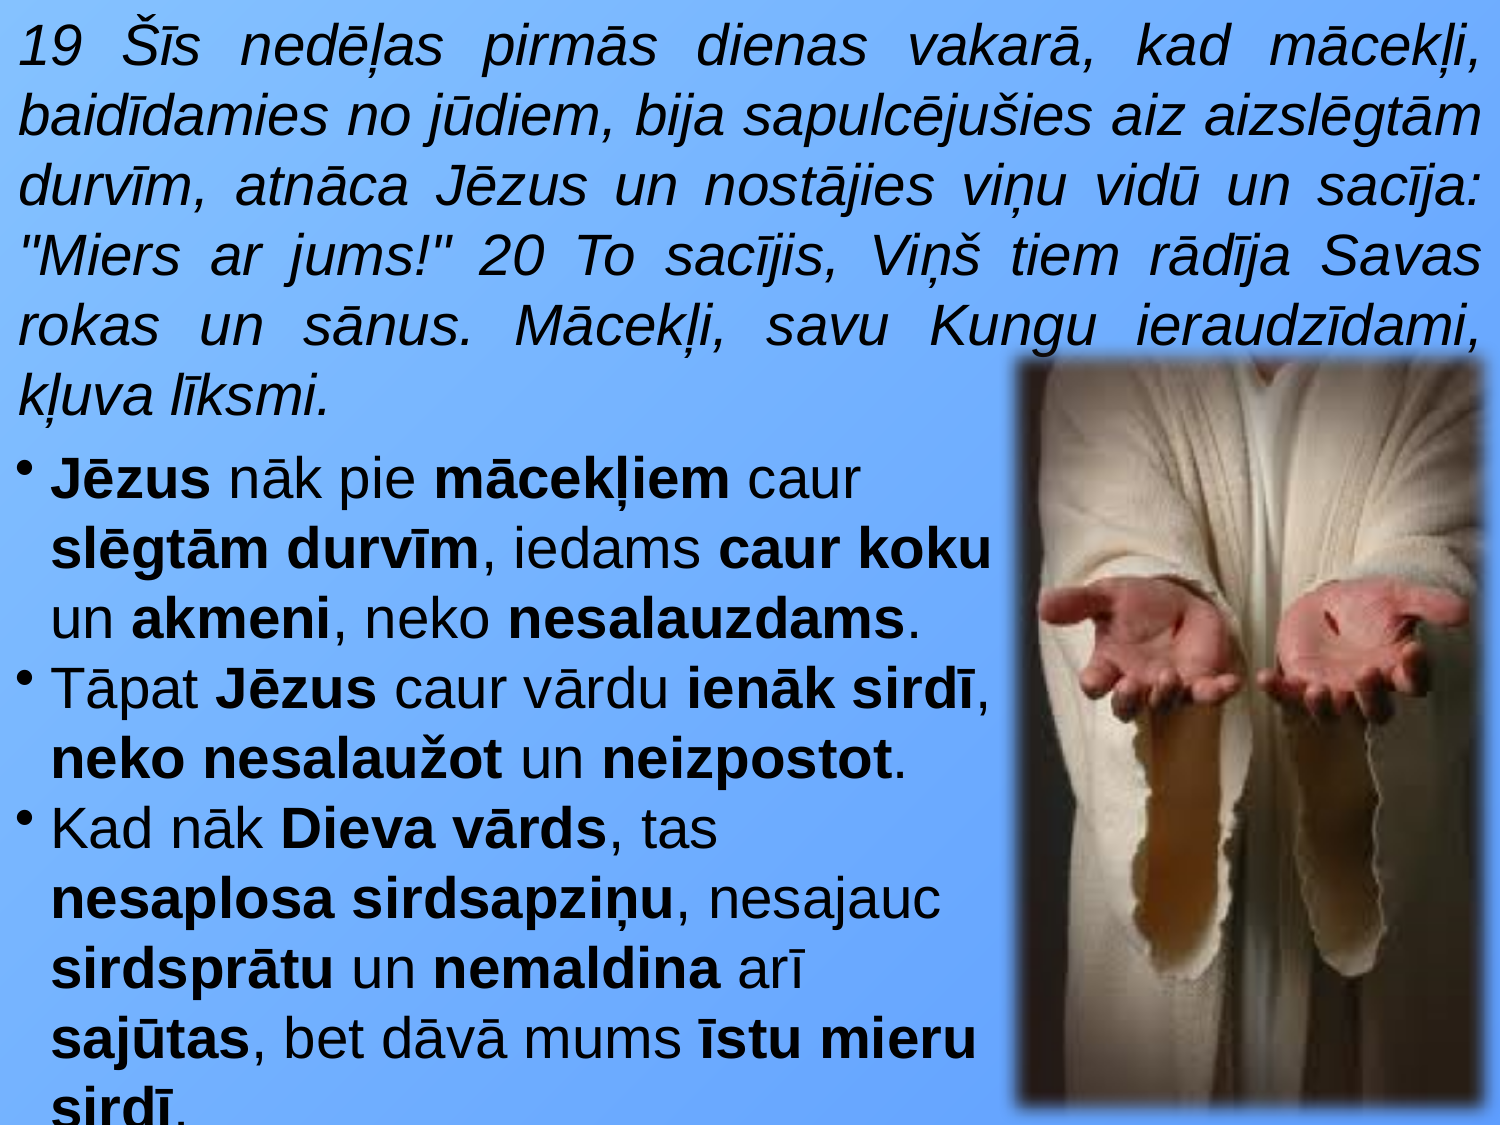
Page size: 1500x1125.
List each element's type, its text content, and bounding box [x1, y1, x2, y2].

text_box Jēzus nāk pie mācekļiem caur slēgtām durvīm, iedams caur koku un akmeni, neko nesalauzdams. Tāpat Jēzus caur vārdu ienāk sirdī, neko nesalaužot un neizpostot. Kad nāk Dieva vārds, tas nesaplosa sirdsapziņu, nesajauc sirdsprātu un nemaldina arī sajūtas, bet dāvā mums īstu mieru sirdī. [0, 432, 992, 1125]
picture [997, 339, 1500, 1125]
list 19 Šīs nedēļas pirmās dienas vakarā, kad mācekļi, baidīdamies no jūdiem, bija sapulcējušies aiz aizslēgtām durvīm, atnāca Jēzus un nostājies viņu vidū un sacīja: "Miers ar jums!" 20 To sacījis, Viņš tiem rādīja Savas rokas un sānus. Mācekļi, savu Kungu ieraudzīdami, kļuva līksmi. [0, 0, 1500, 178]
